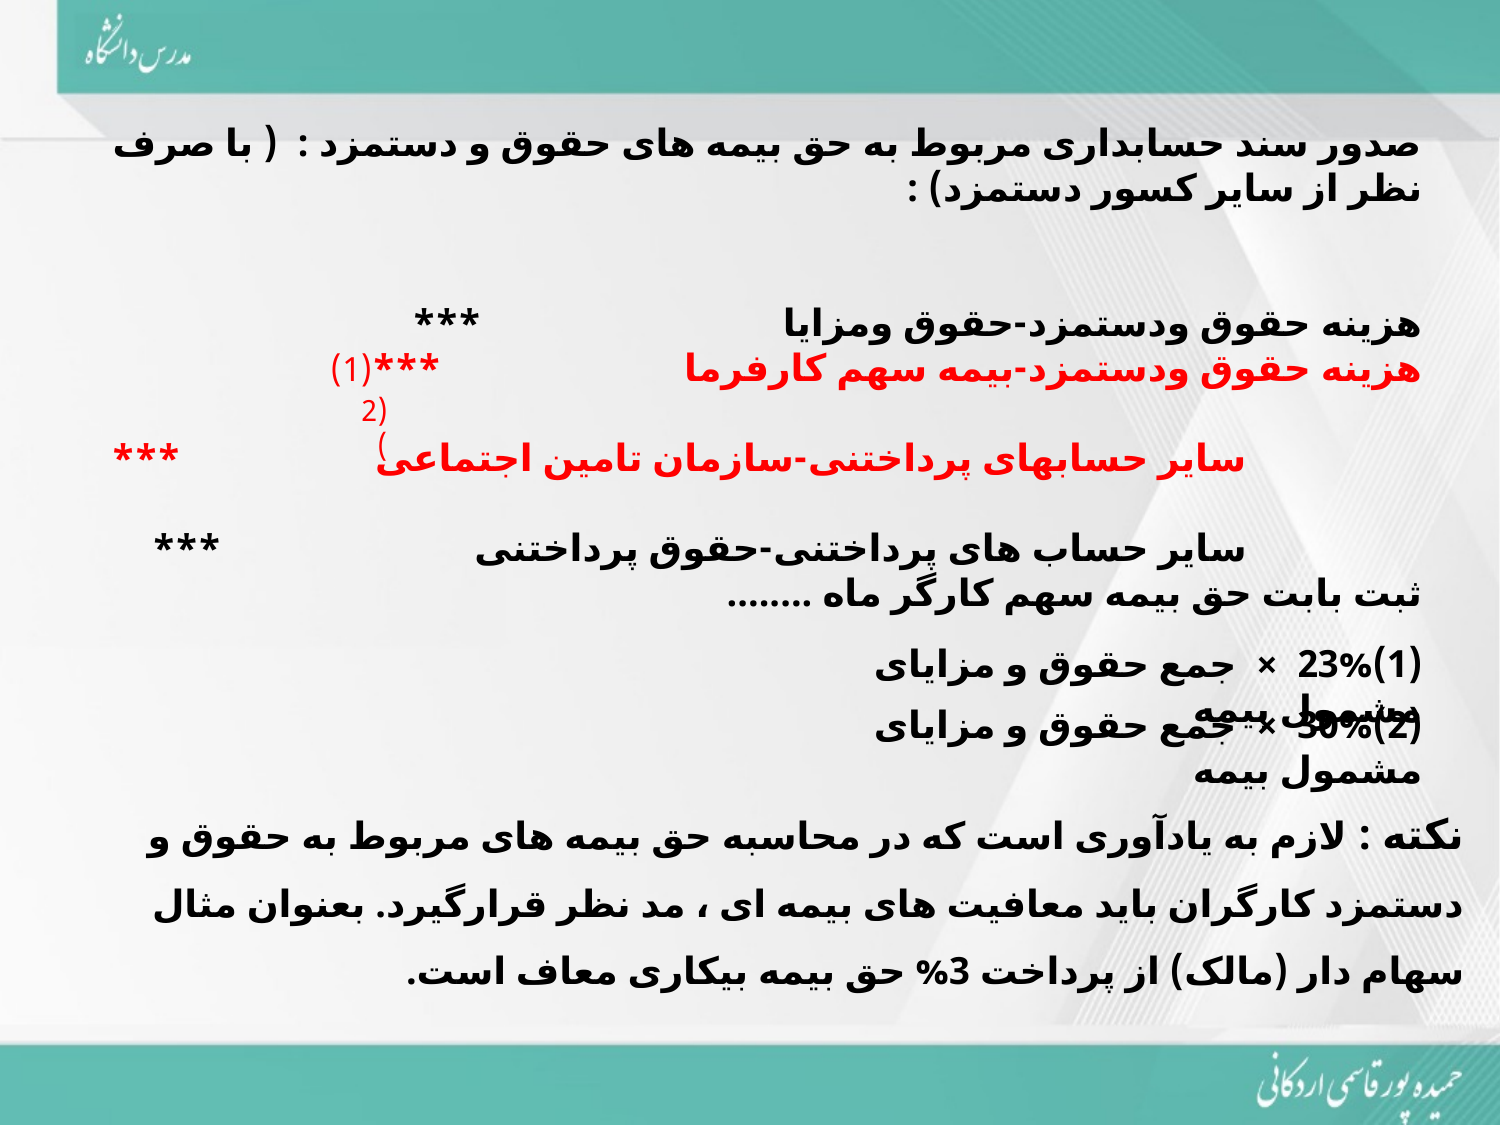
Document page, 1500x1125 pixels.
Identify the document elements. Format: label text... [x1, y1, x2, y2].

picture [0, 0, 1500, 1125]
text_box (2)30% × جمع حقوق و مزایای مشمول بیمه [778, 693, 1438, 775]
text_box صدور سند حسابداری مربوط به حق بیمه های حقوق و دستمزد : ( با صرف نظر از سایر کسور دستمزد) : هزینه حقوق ودستمزد-حقوق ومزایا *** هزینه حقوق ودستمزد-بیمه سهم کارفرما ***(1) سایر حسابهای پرداختنی-سازمان تامین اجتماعی *** سایر حساب های پرداختنی-حقوق پرداختنی *** ثبت بابت حق بیمه سهم کارگر ماه ........ [26, 66, 1438, 667]
text_box نکته : لازم به یادآوری است که در محاسبه حق بیمه های مربوط به حقوق و دستمزد کارگران باید معافیت های بیمه ای ، مد نظر قرارگیرد. بعنوان مثال سهام دار (مالک) از پرداخت 3% حق بیمه بیکاری معاف است. [26, 775, 1480, 1000]
text_box (2) [336, 385, 403, 470]
text_box (1)23% × جمع حقوق و مزایای مشمول بیمه [778, 633, 1438, 693]
